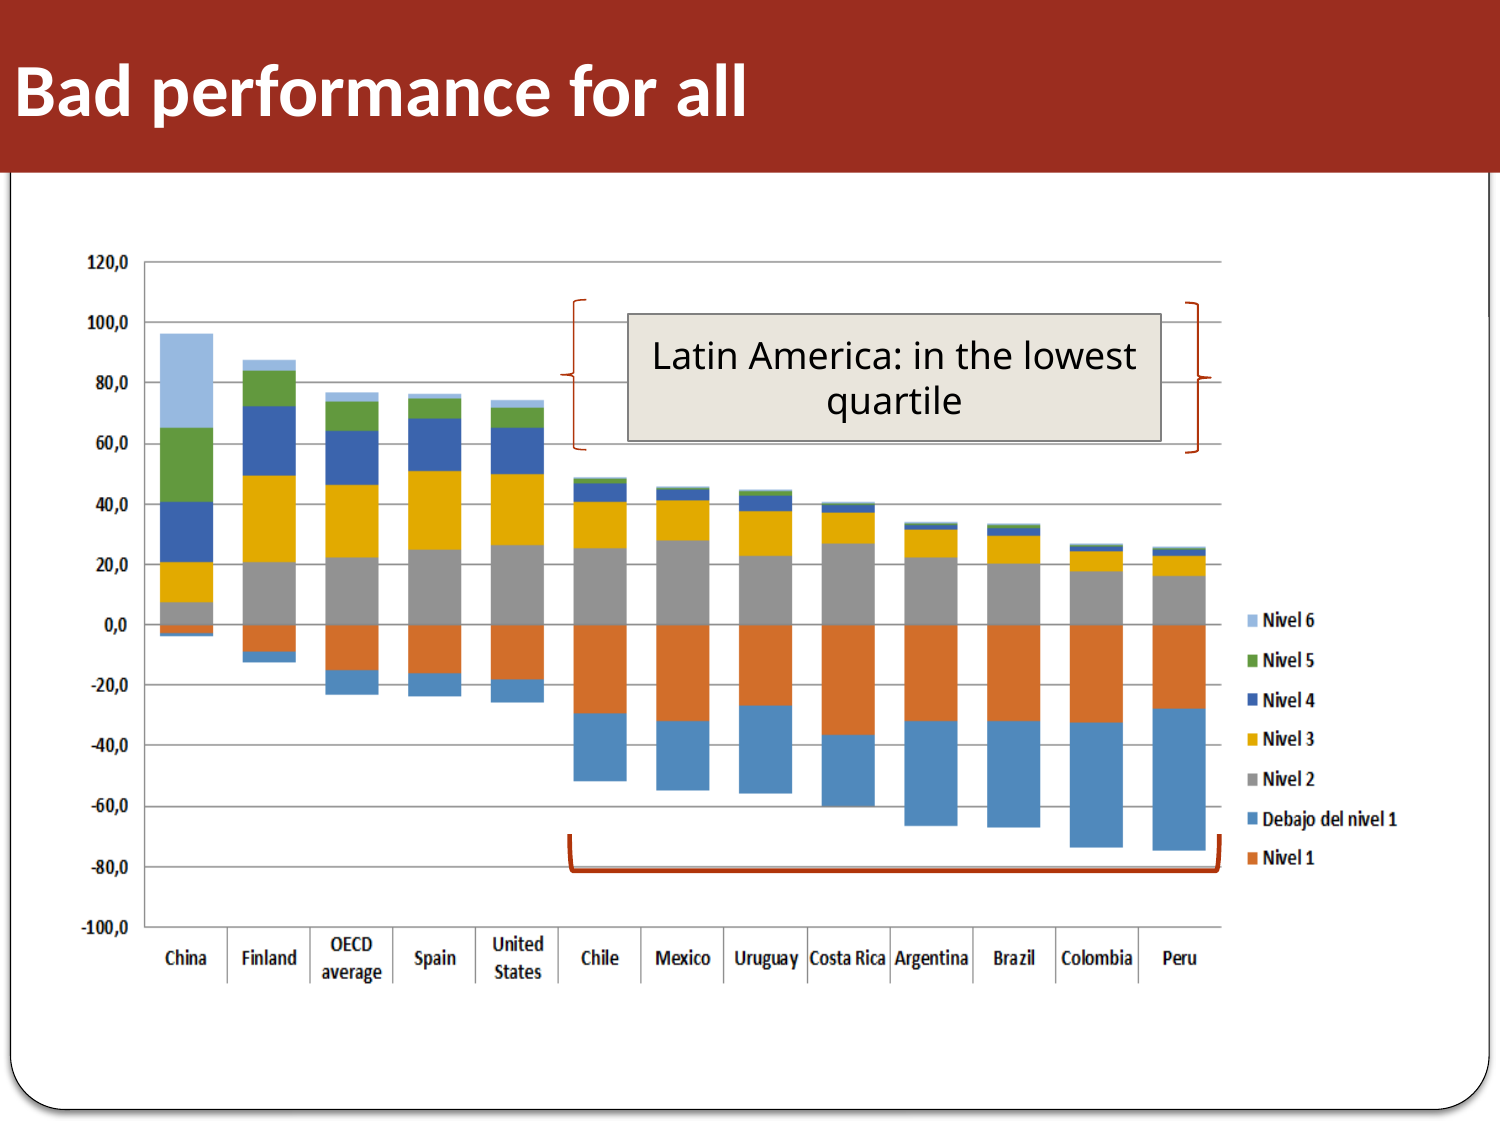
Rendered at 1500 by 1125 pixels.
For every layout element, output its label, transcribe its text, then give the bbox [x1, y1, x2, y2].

text_box Bad performance for all [0, 0, 1500, 173]
picture [70, 245, 1407, 997]
